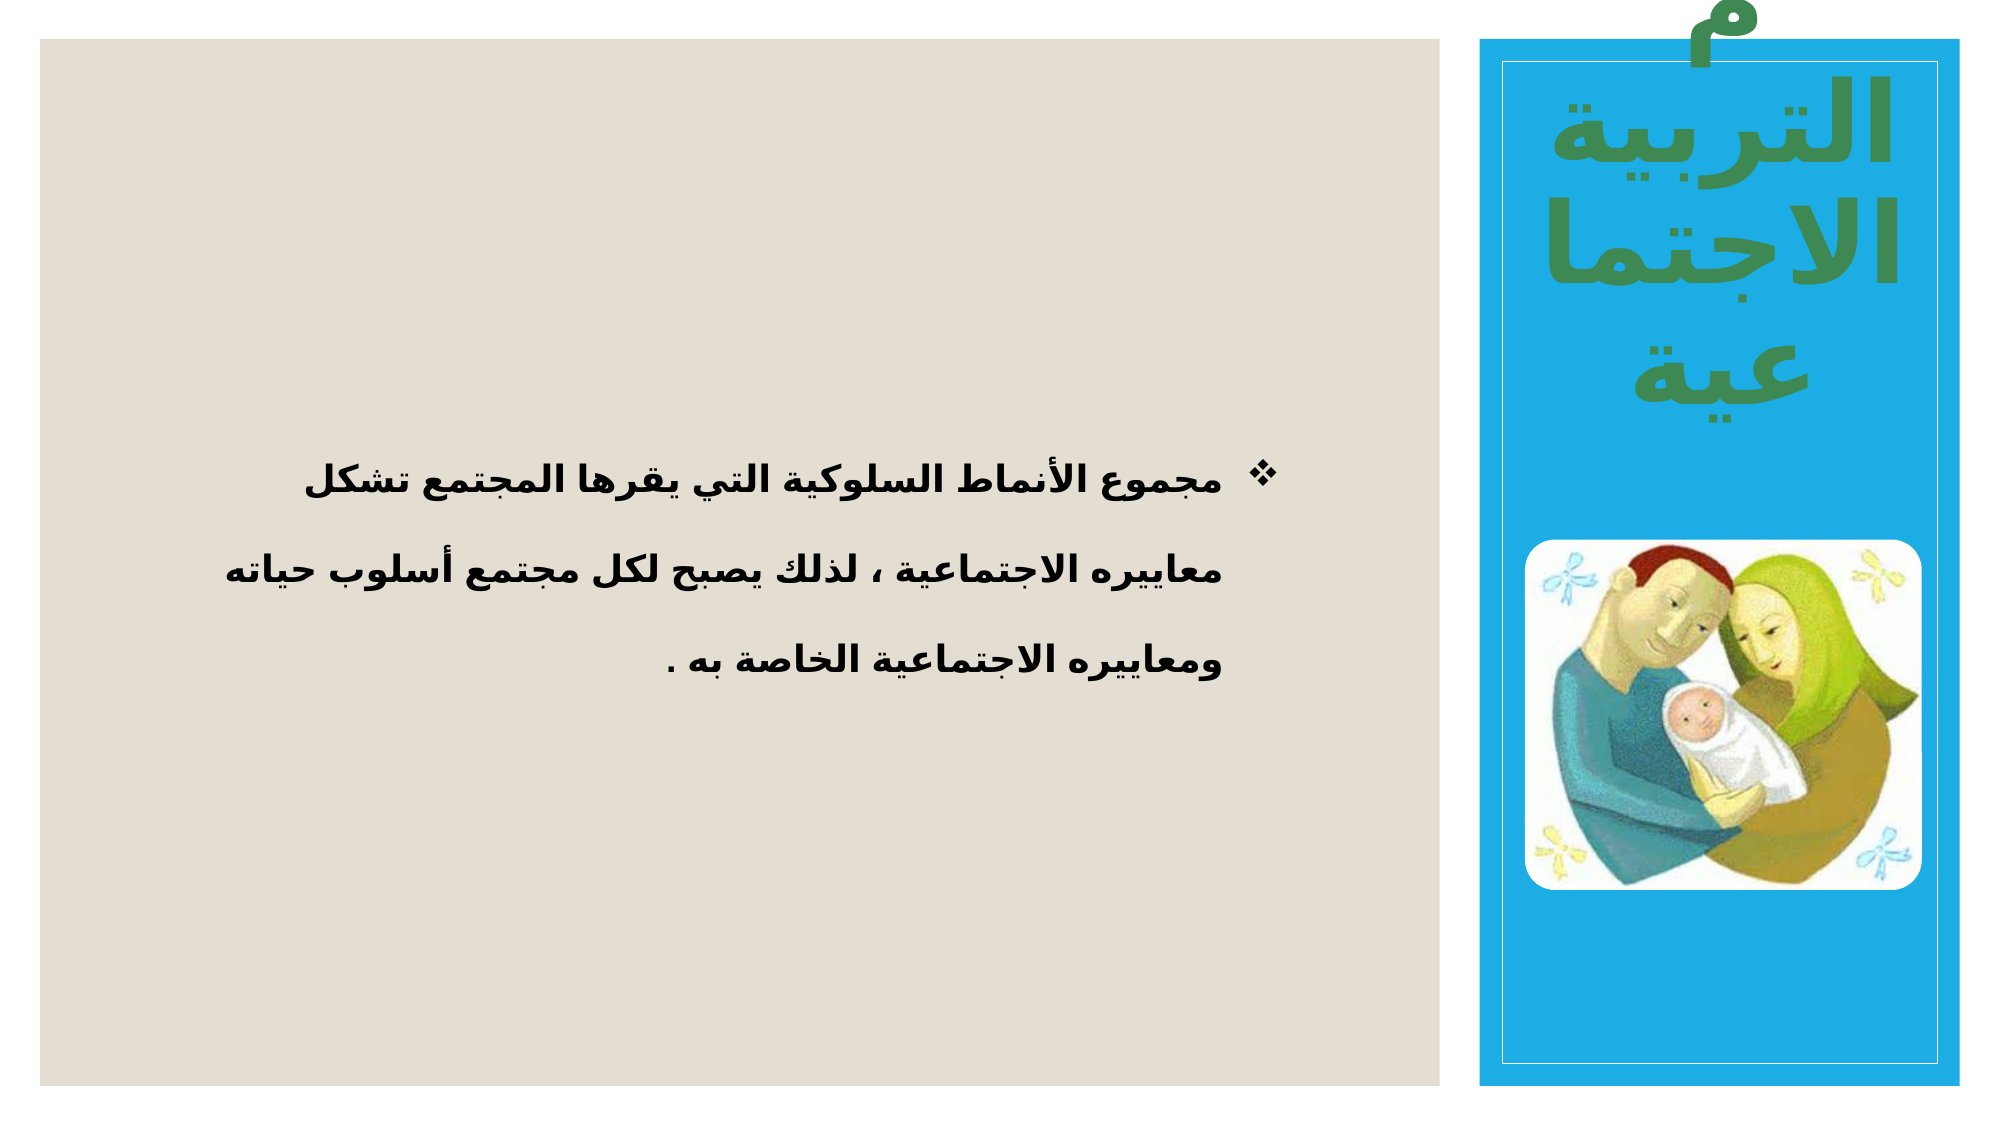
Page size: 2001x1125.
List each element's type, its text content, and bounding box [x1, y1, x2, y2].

title مفهوم التربية الاجتماعية [1524, 166, 1924, 437]
text_box مجموع الأنماط السلوكية التي يقرها المجتمع تشكل معاييره الاجتماعية ، لذلك يصبح لكل مجتمع أسلوب حياته ومعاييره الاجتماعية الخاصة به . [176, 402, 1296, 732]
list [1524, 539, 1922, 890]
